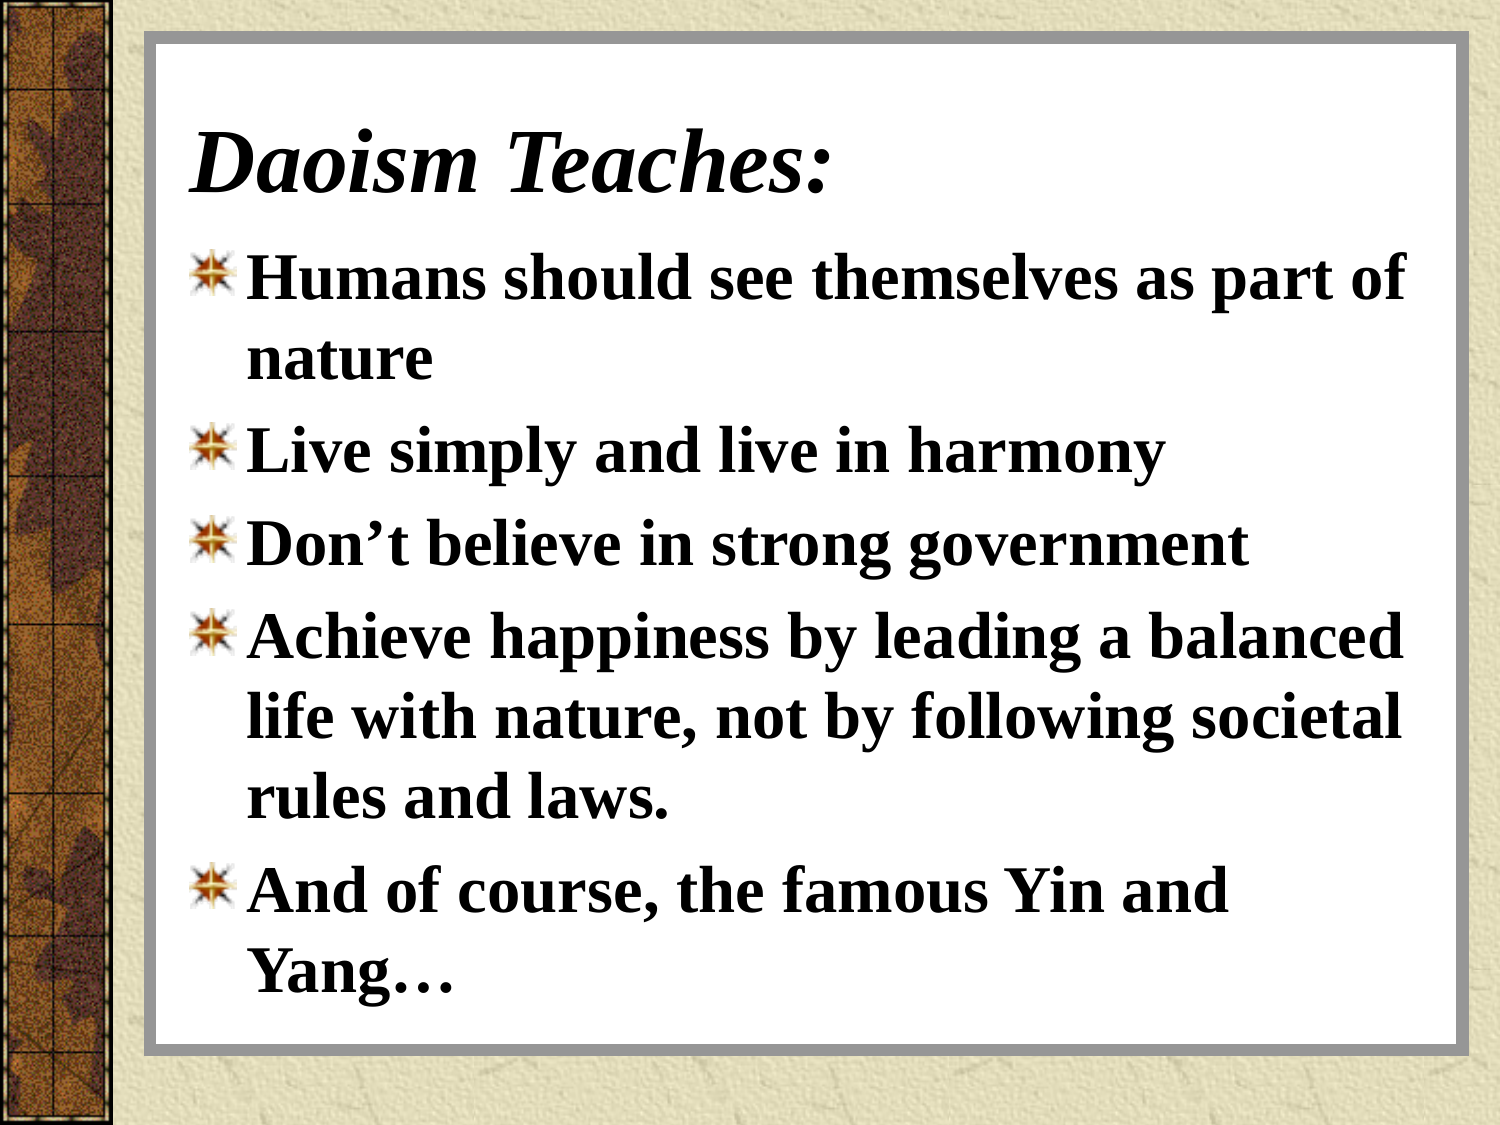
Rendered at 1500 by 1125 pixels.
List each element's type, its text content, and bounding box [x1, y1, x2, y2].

picture [0, 0, 1500, 1125]
text_box [174, 237, 1325, 453]
text_box [262, 824, 1338, 920]
title Daoism Teaches: [174, 62, 1450, 224]
list Humans should see themselves as part of nature Live simply and live in harmony Don’t believe in strong government Achieve happiness by leading a balanced life with nature, not by following societal rules and laws. And of course, the famous Yin and Yang… [174, 224, 1450, 1088]
